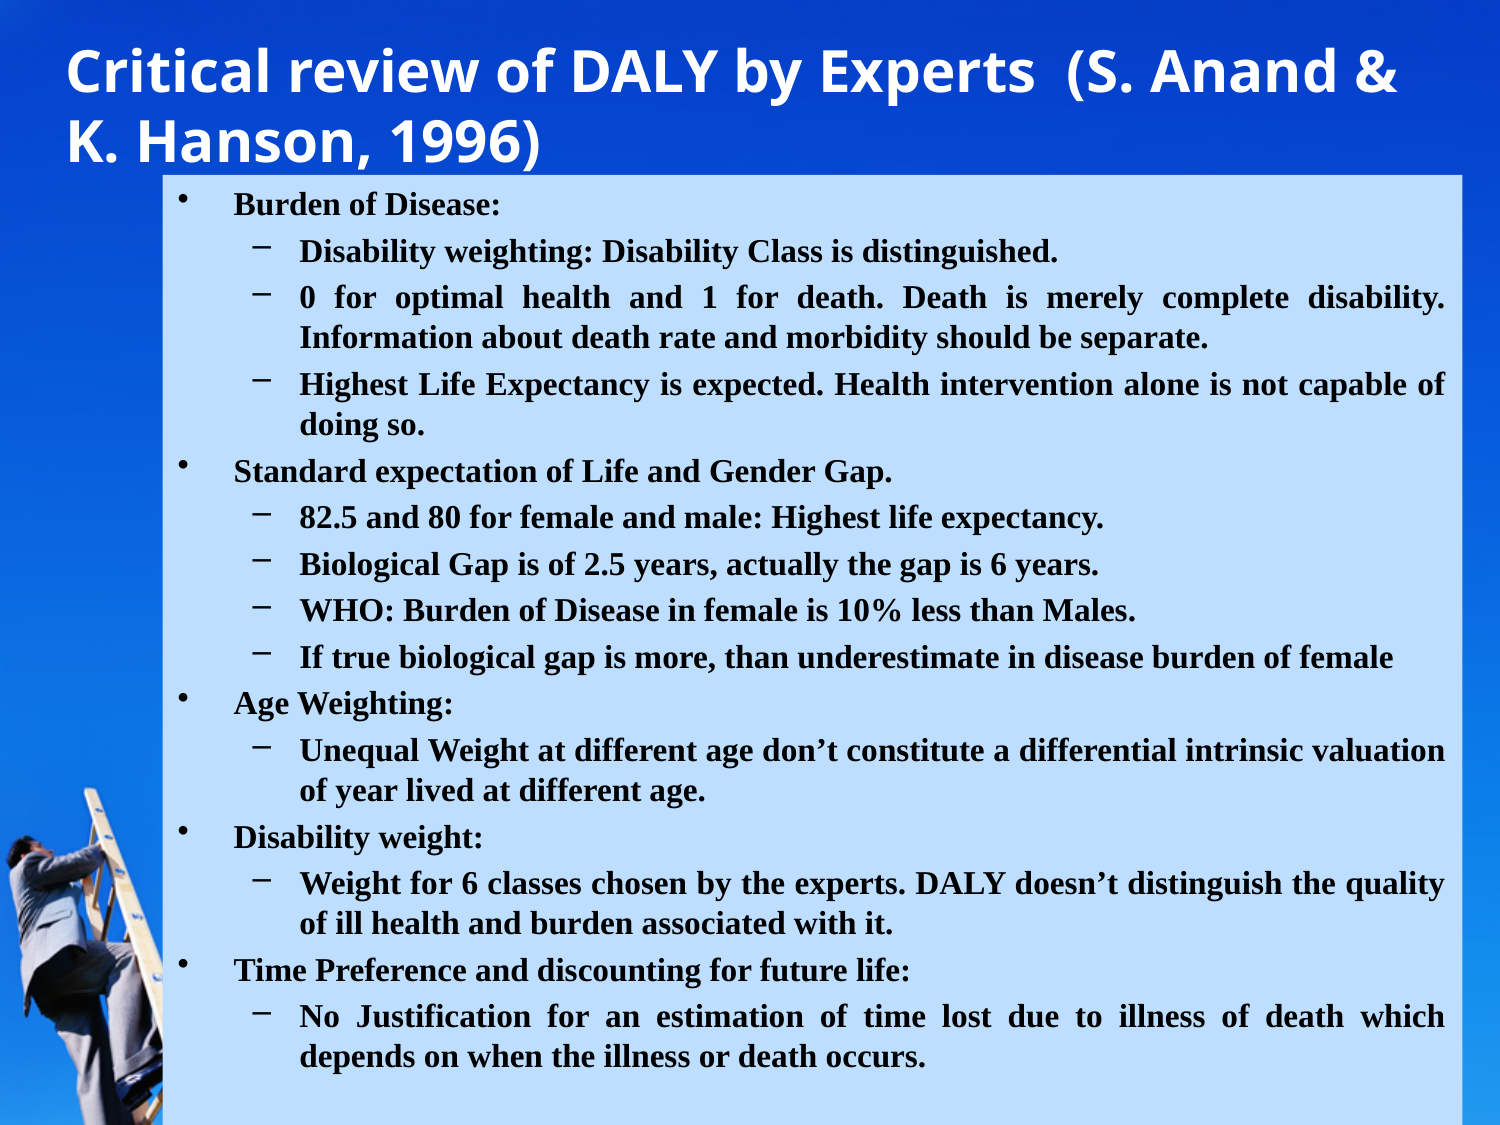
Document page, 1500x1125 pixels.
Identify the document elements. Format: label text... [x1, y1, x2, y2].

list Burden of Disease: Disability weighting: Disability Class is distinguished. 0 for optimal health and 1 for death. Death is merely complete disability. Information about death rate and morbidity should be separate. Highest Life Expectancy is expected. Health intervention alone is not capable of doing so. Standard expectation of Life and Gender Gap. 82.5 and 80 for female and male: Highest life expectancy. Biological Gap is of 2.5 years, actually the gap is 6 years. WHO: Burden of Disease in female is 10% less than Males. If true biological gap is more, than underestimate in disease burden of female Age Weighting: Unequal Weight at different age don’t constitute a differential intrinsic valuation of year lived at different age. Disability weight: Weight for 6 classes chosen by the experts. DALY doesn’t distinguish the quality of ill health and burden associated with it. Time Preference and discounting for future life: No Justification for an estimation of time lost due to illness of death which depends on when the illness or death occurs. [162, 174, 1463, 1125]
title Critical review of DALY by Experts (S. Anand & K. Hanson, 1996) [49, 44, 1476, 163]
picture [0, 0, 1500, 1125]
